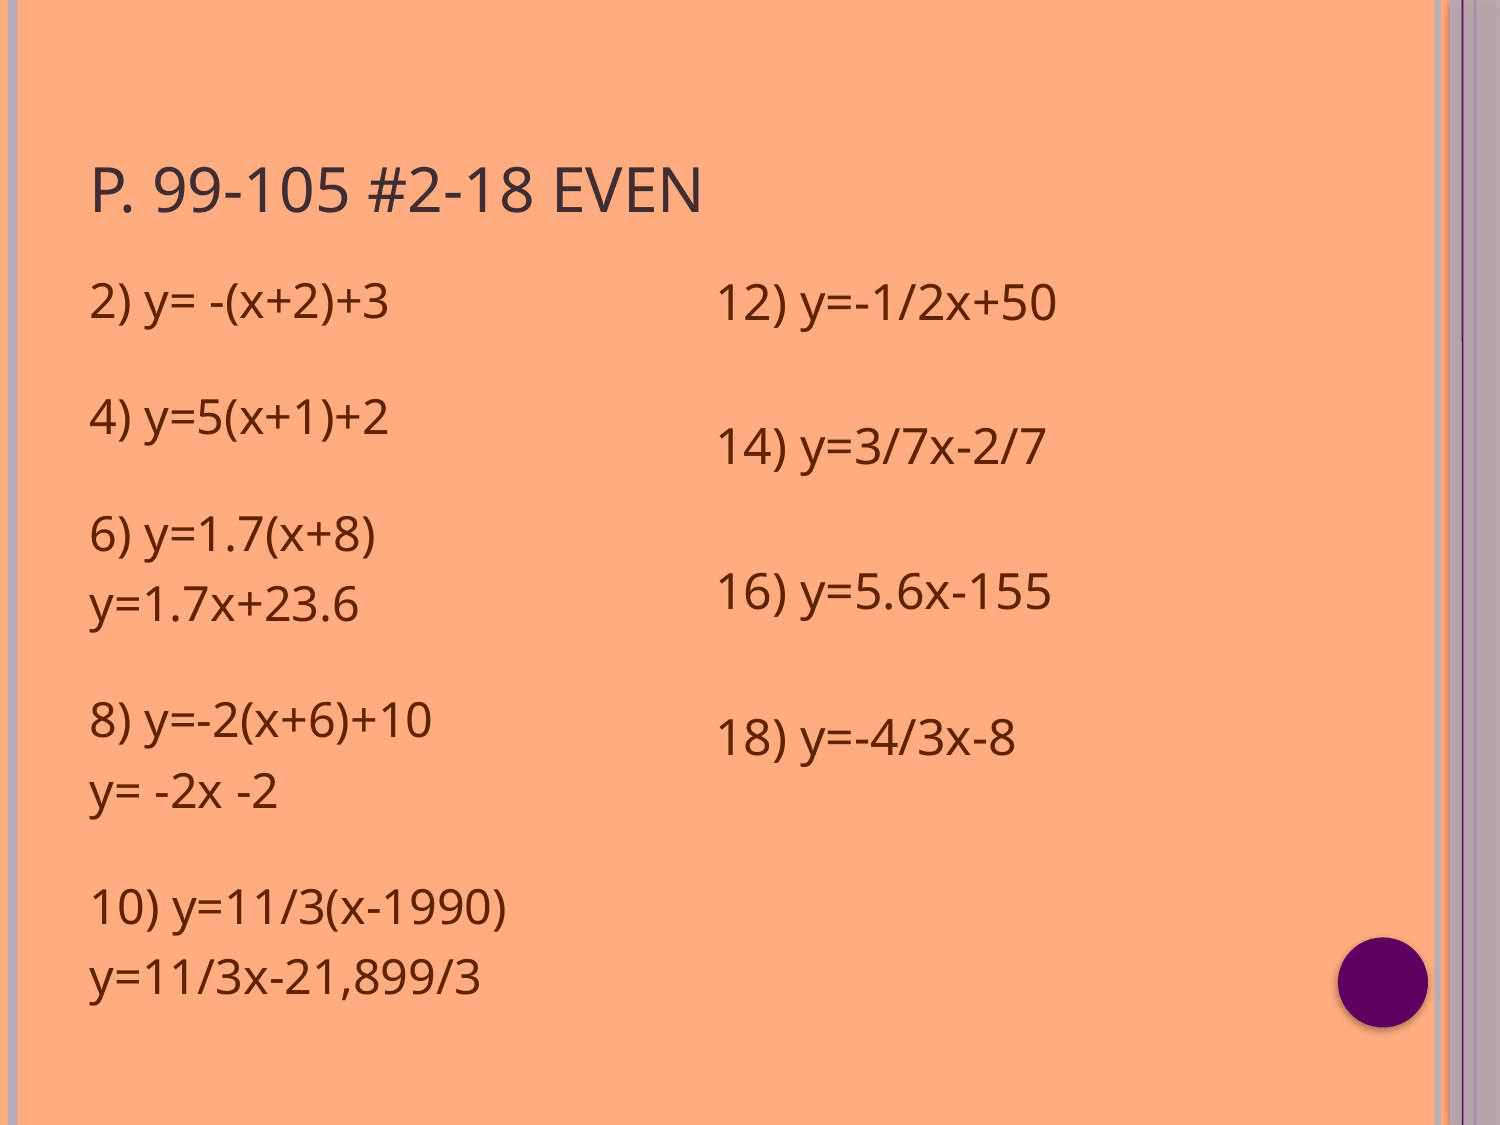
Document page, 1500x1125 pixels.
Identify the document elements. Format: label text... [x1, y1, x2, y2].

list 2) y= -(x+2)+3 4) y=5(x+1)+2 6) y=1.7(x+8) y=1.7x+23.6 8) y=-2(x+6)+10 y= -2x -2 10) y=11/3(x-1990) y=11/3x-21,899/3 [75, 262, 675, 1013]
title P. 99-105 #2-18 even [75, 45, 1300, 233]
list 12) y=-1/2x+50 14) y=3/7x-2/7 16) y=5.6x-155 18) y=-4/3x-8 [700, 262, 1301, 1013]
